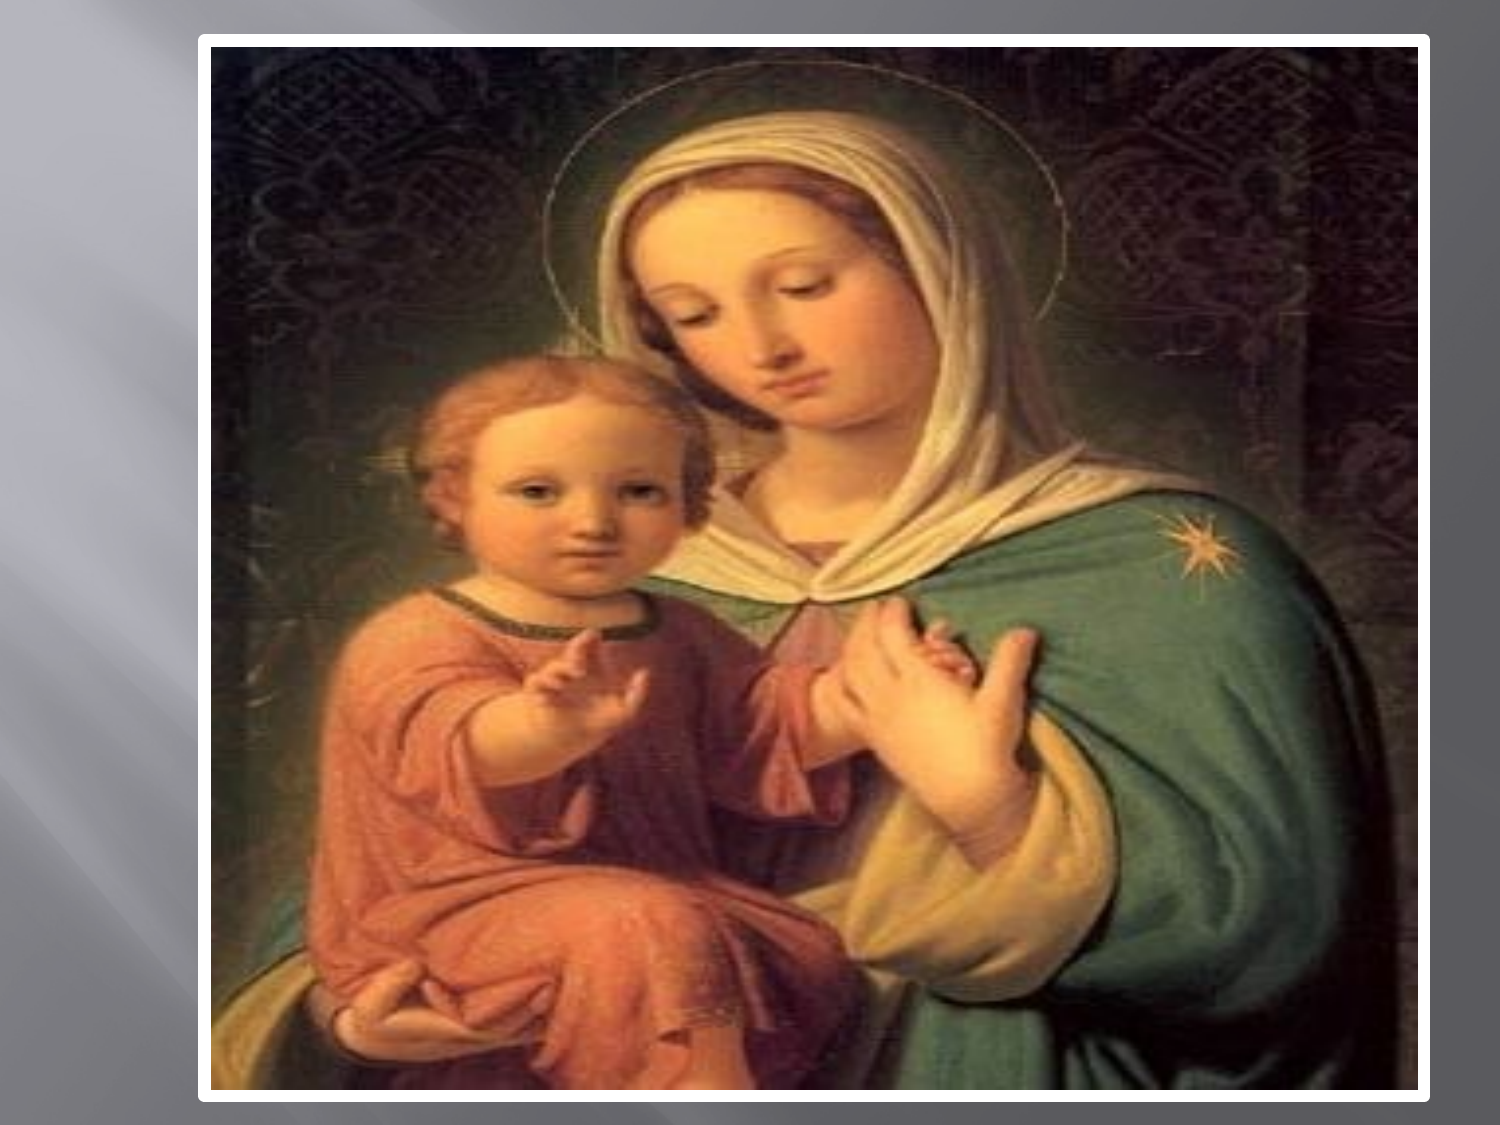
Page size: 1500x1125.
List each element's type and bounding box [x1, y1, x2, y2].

list [210, 46, 1419, 1091]
